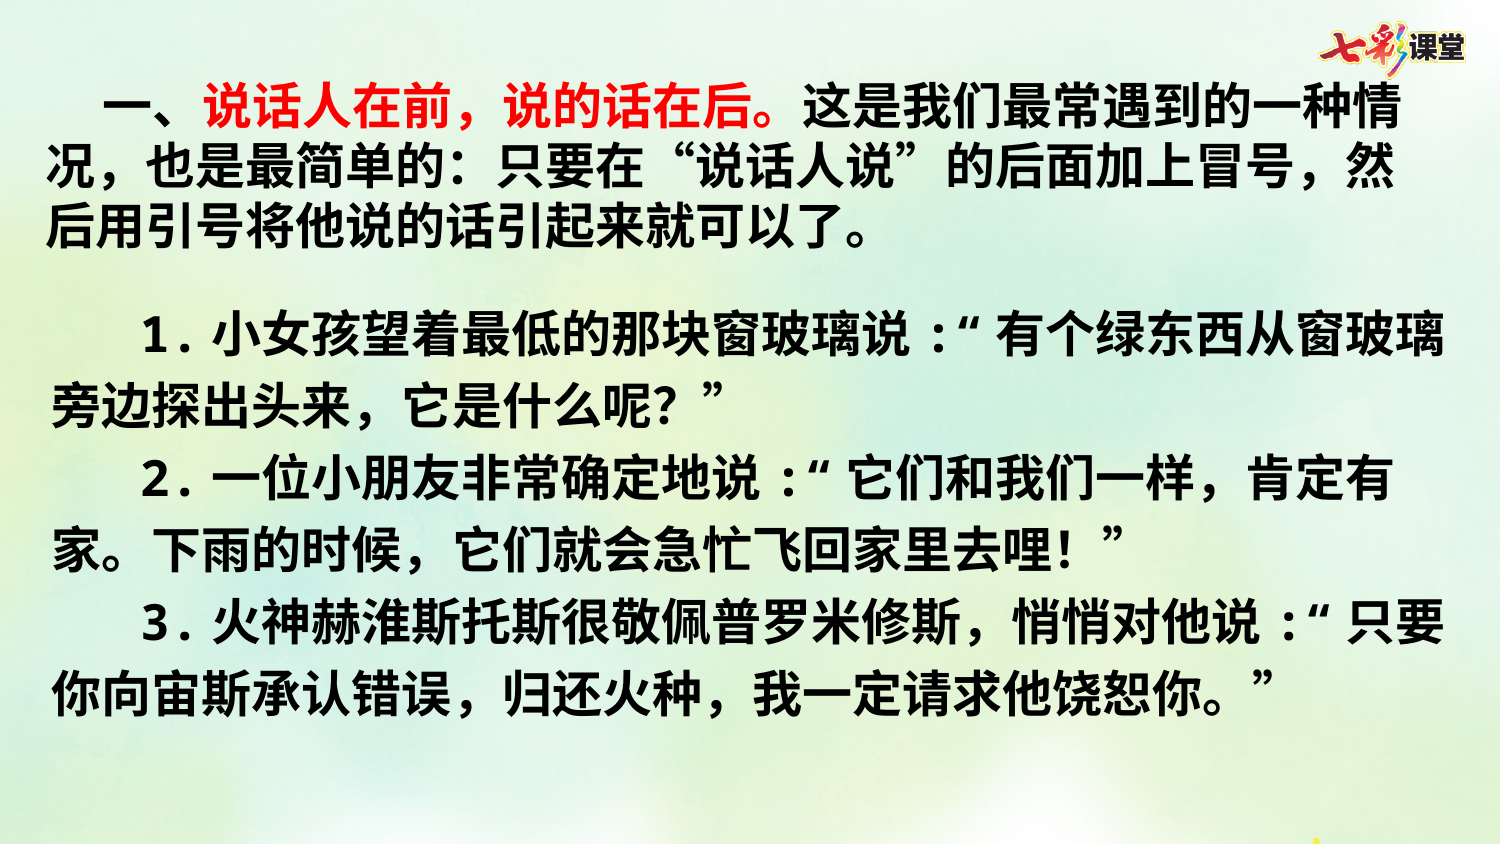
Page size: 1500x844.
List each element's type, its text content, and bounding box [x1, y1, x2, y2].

text_box 一、说话人在前，说的话在后。这是我们最常遇到的一种情况，也是最简单的：只要在“说话人说”的后面加上冒号，然后用引号将他说的话引起来就可以了。 [34, 68, 1449, 260]
picture [0, 0, 1500, 844]
text_box 1.小女孩望着最低的那块窗玻璃说:“有个绿东西从窗玻璃旁边探出头来，它是什么呢？” 2.一位小朋友非常确定地说:“它们和我们一样，肯定有家。下雨的时候，它们就会急忙飞回家里去哩！” 3.火神赫淮斯托斯很敬佩普罗米修斯，悄悄对他说:“只要你向宙斯承认错误，归还火种，我一定请求他饶恕你。” [40, 284, 1458, 728]
